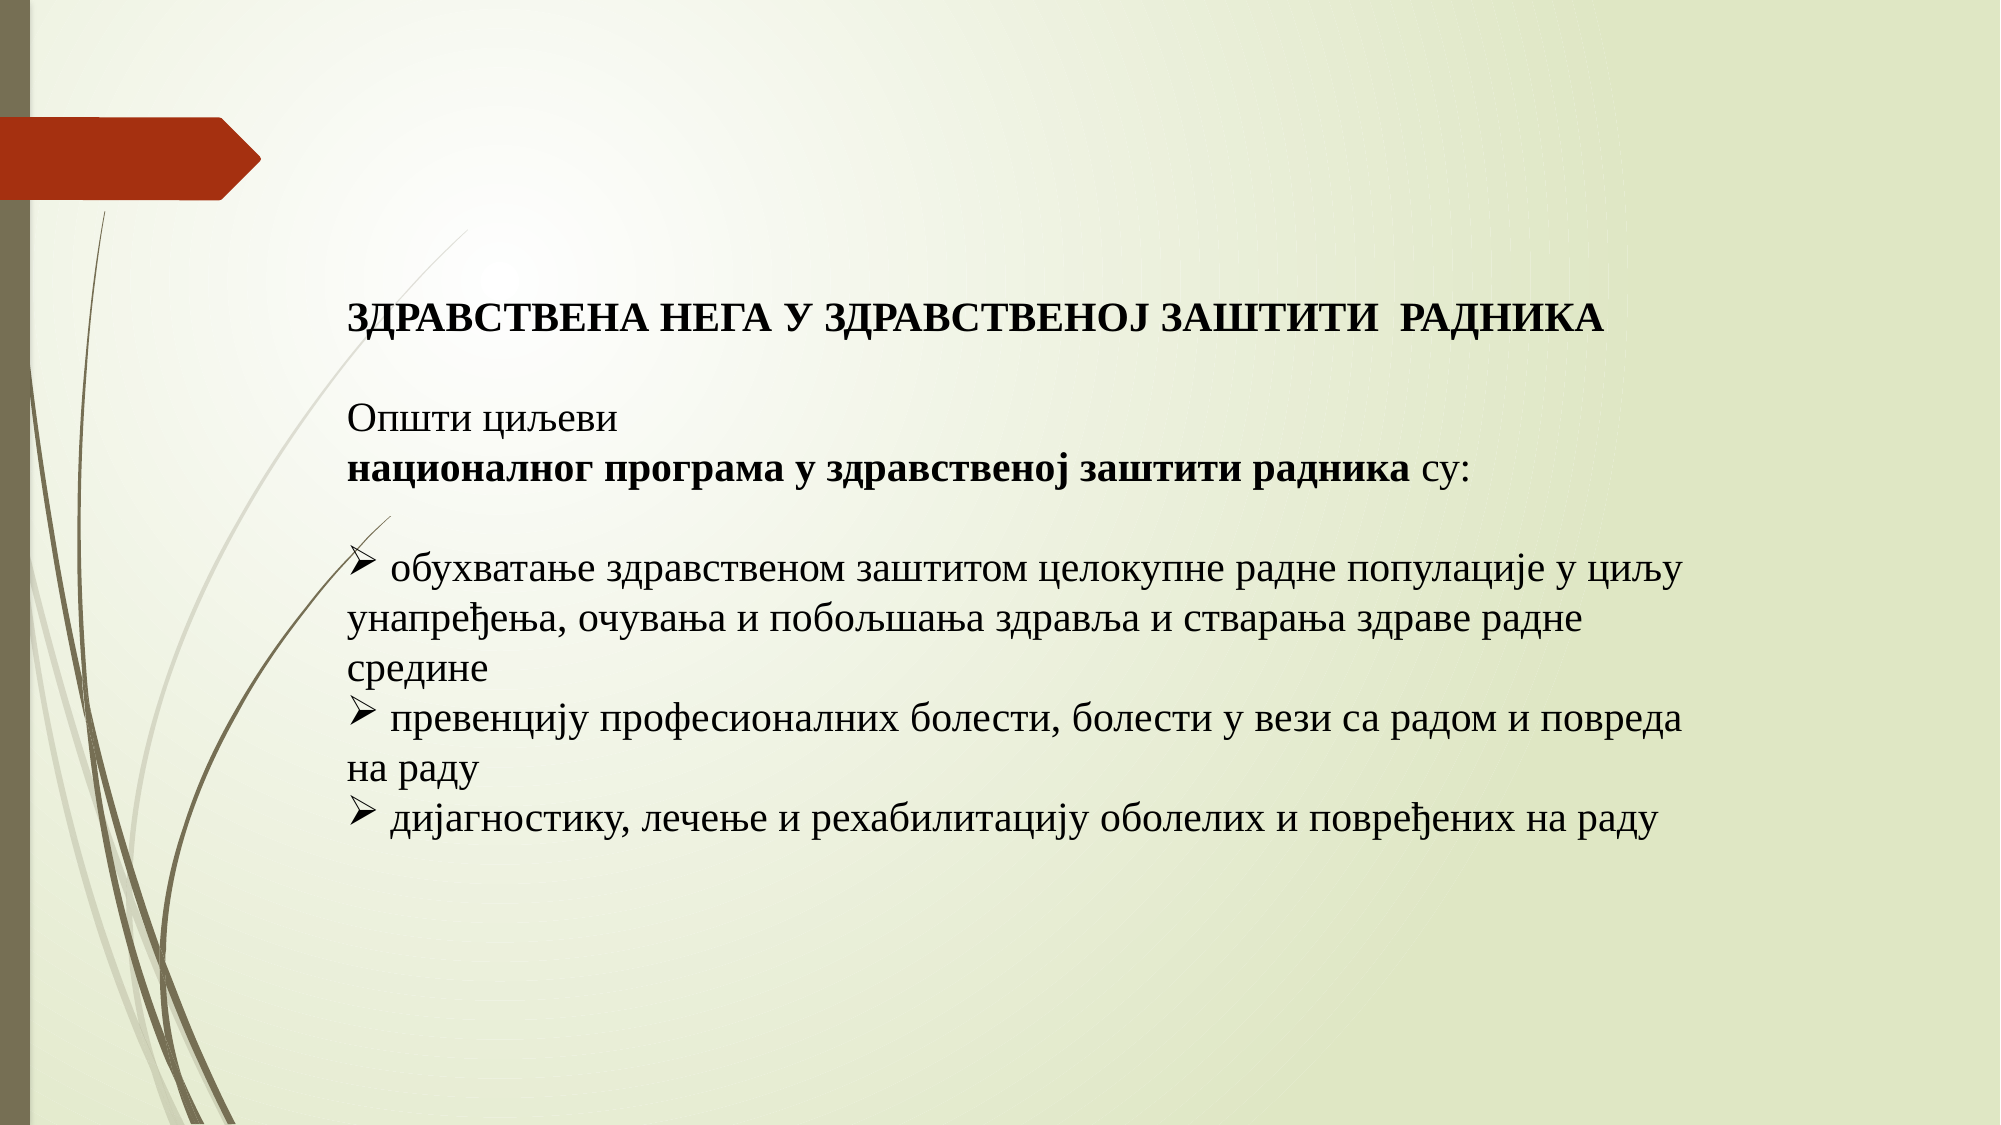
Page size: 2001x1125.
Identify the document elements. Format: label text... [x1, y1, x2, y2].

text_box ЗДРАВСТВЕНА НЕГА У ЗДРАВСТВЕНОЈ ЗАШТИТИ РАДНИКА Општи циљеви националног програма у здравственој заштити радника су: обухватање здравственом заштитом целокупне радне популације у циљу унапређења, очувања и побољшања здравља и стварања здраве радне средине превенцију професионалних болести, болести у вези са радом и повреда на раду дијагностику, лечење и рехабилитацију оболелих и повређених на раду [332, 140, 1688, 1090]
